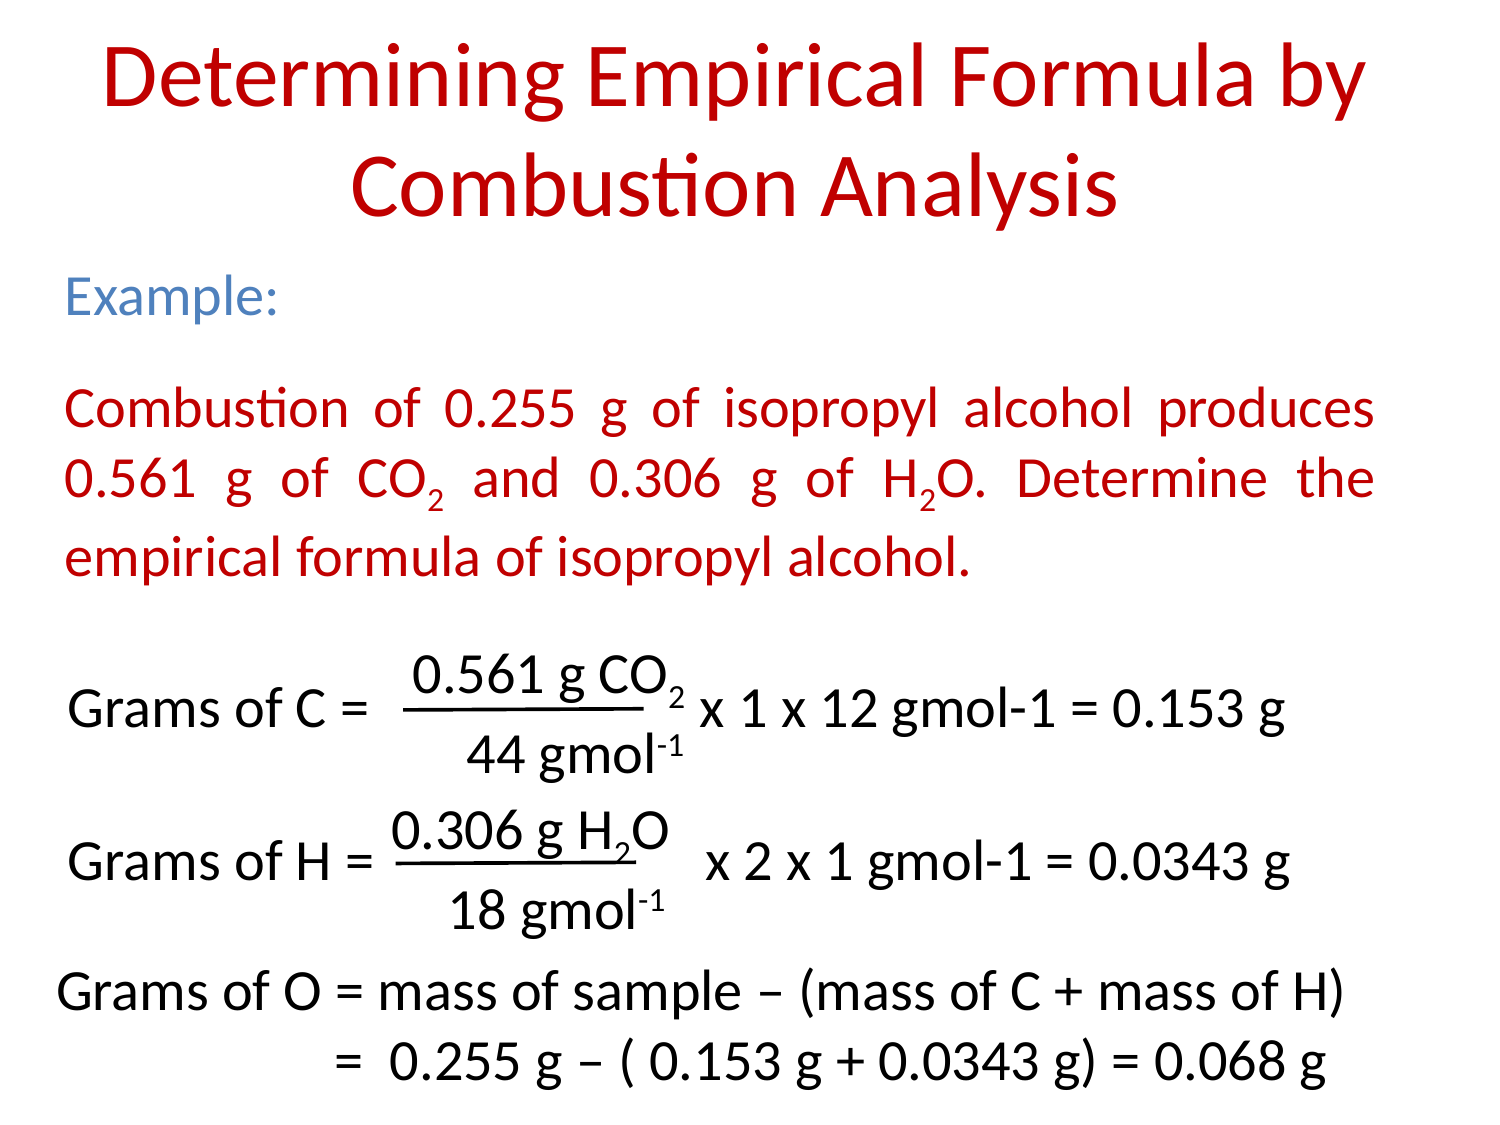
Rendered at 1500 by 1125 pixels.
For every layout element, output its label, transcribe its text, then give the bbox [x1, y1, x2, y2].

text_box Combustion of 0.255 g of isopropyl alcohol produces 0.561 g of CO2 and 0.306 g of H2O. Determine the empirical formula of isopropyl alcohol. [50, 361, 1391, 597]
text_box Example: [50, 249, 463, 363]
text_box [41, 628, 1424, 1076]
text_box Determining Empirical Formula by Combustion Analysis [17, 7, 1453, 195]
